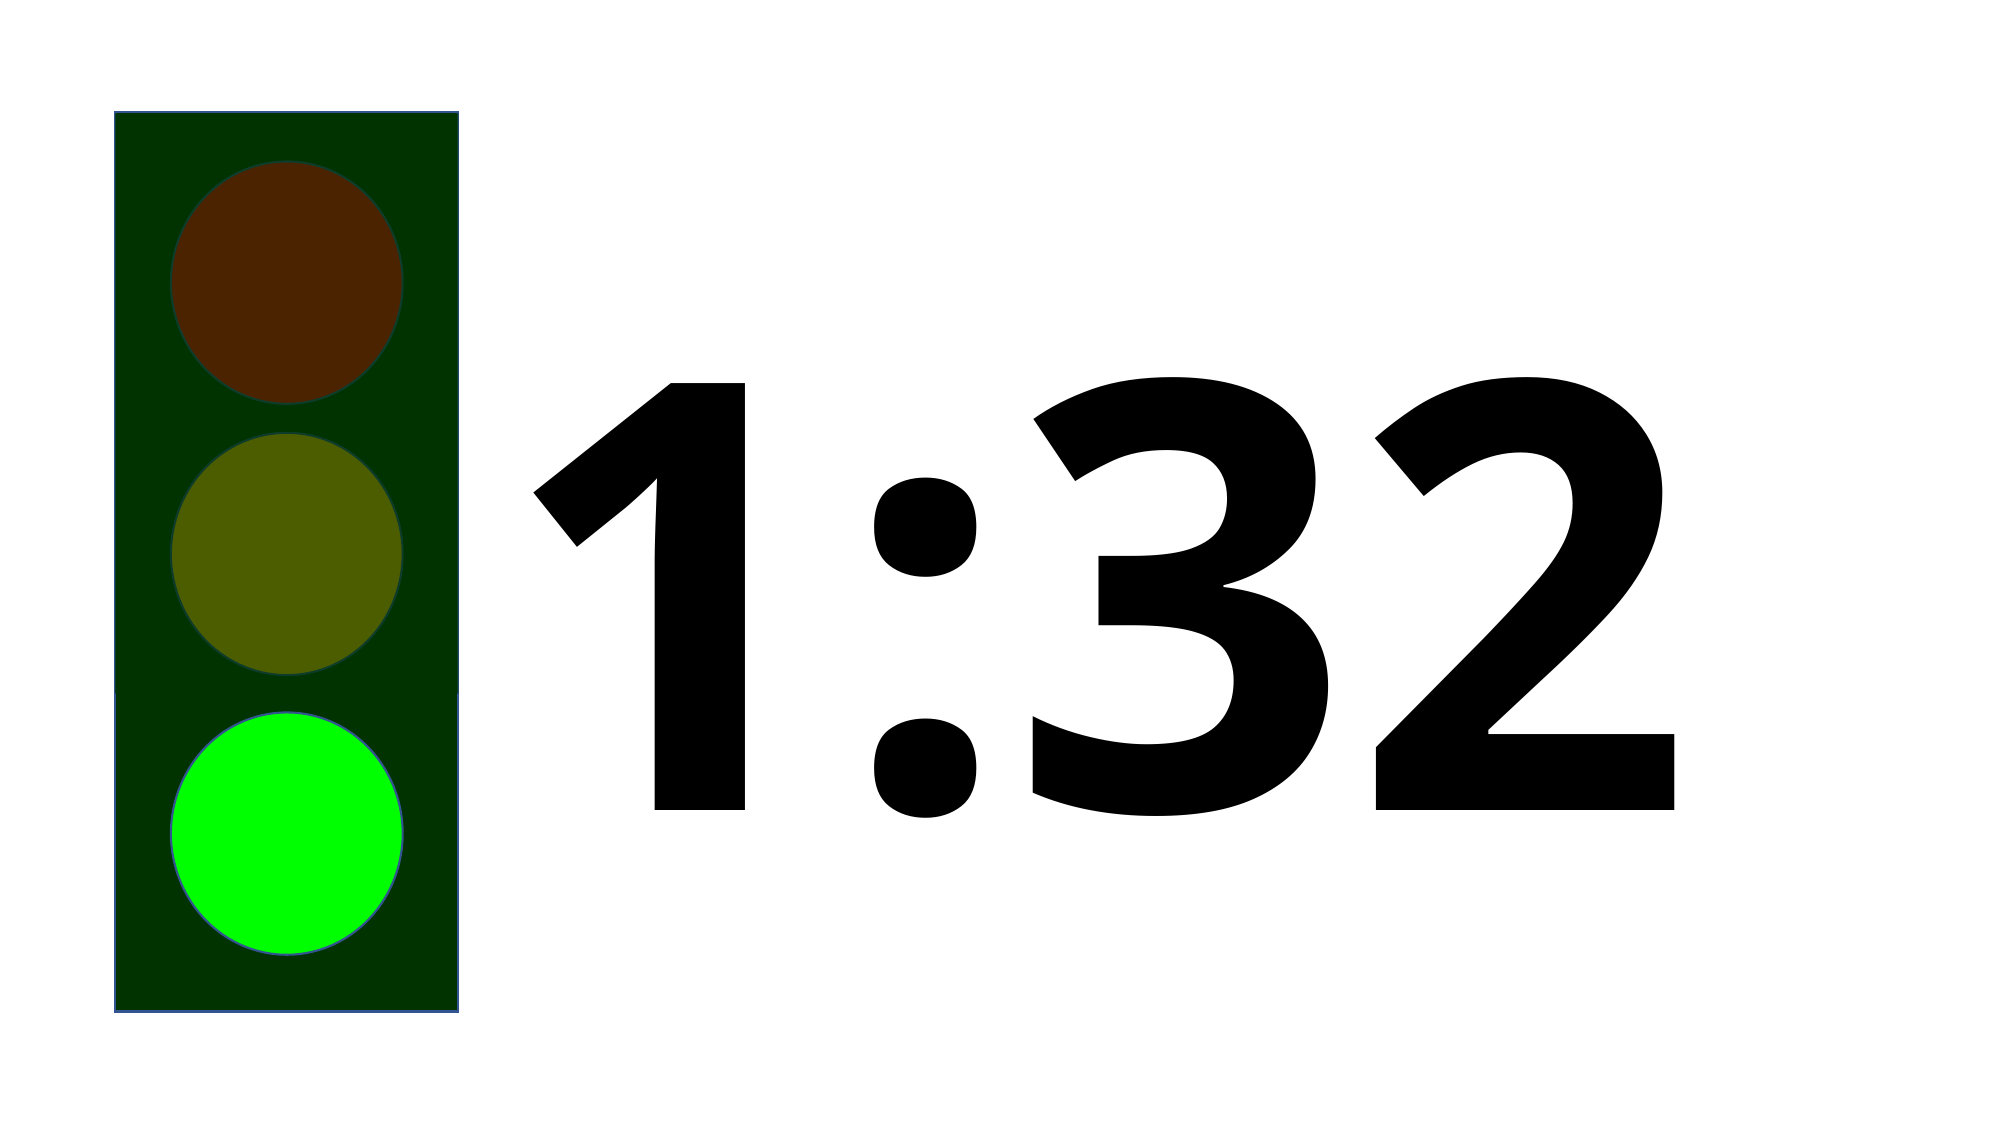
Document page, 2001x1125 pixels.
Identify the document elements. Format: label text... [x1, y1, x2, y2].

text_box [169, 711, 404, 956]
text_box [114, 695, 459, 1013]
text_box 1:32 [483, 204, 1924, 938]
text_box [114, 112, 459, 695]
